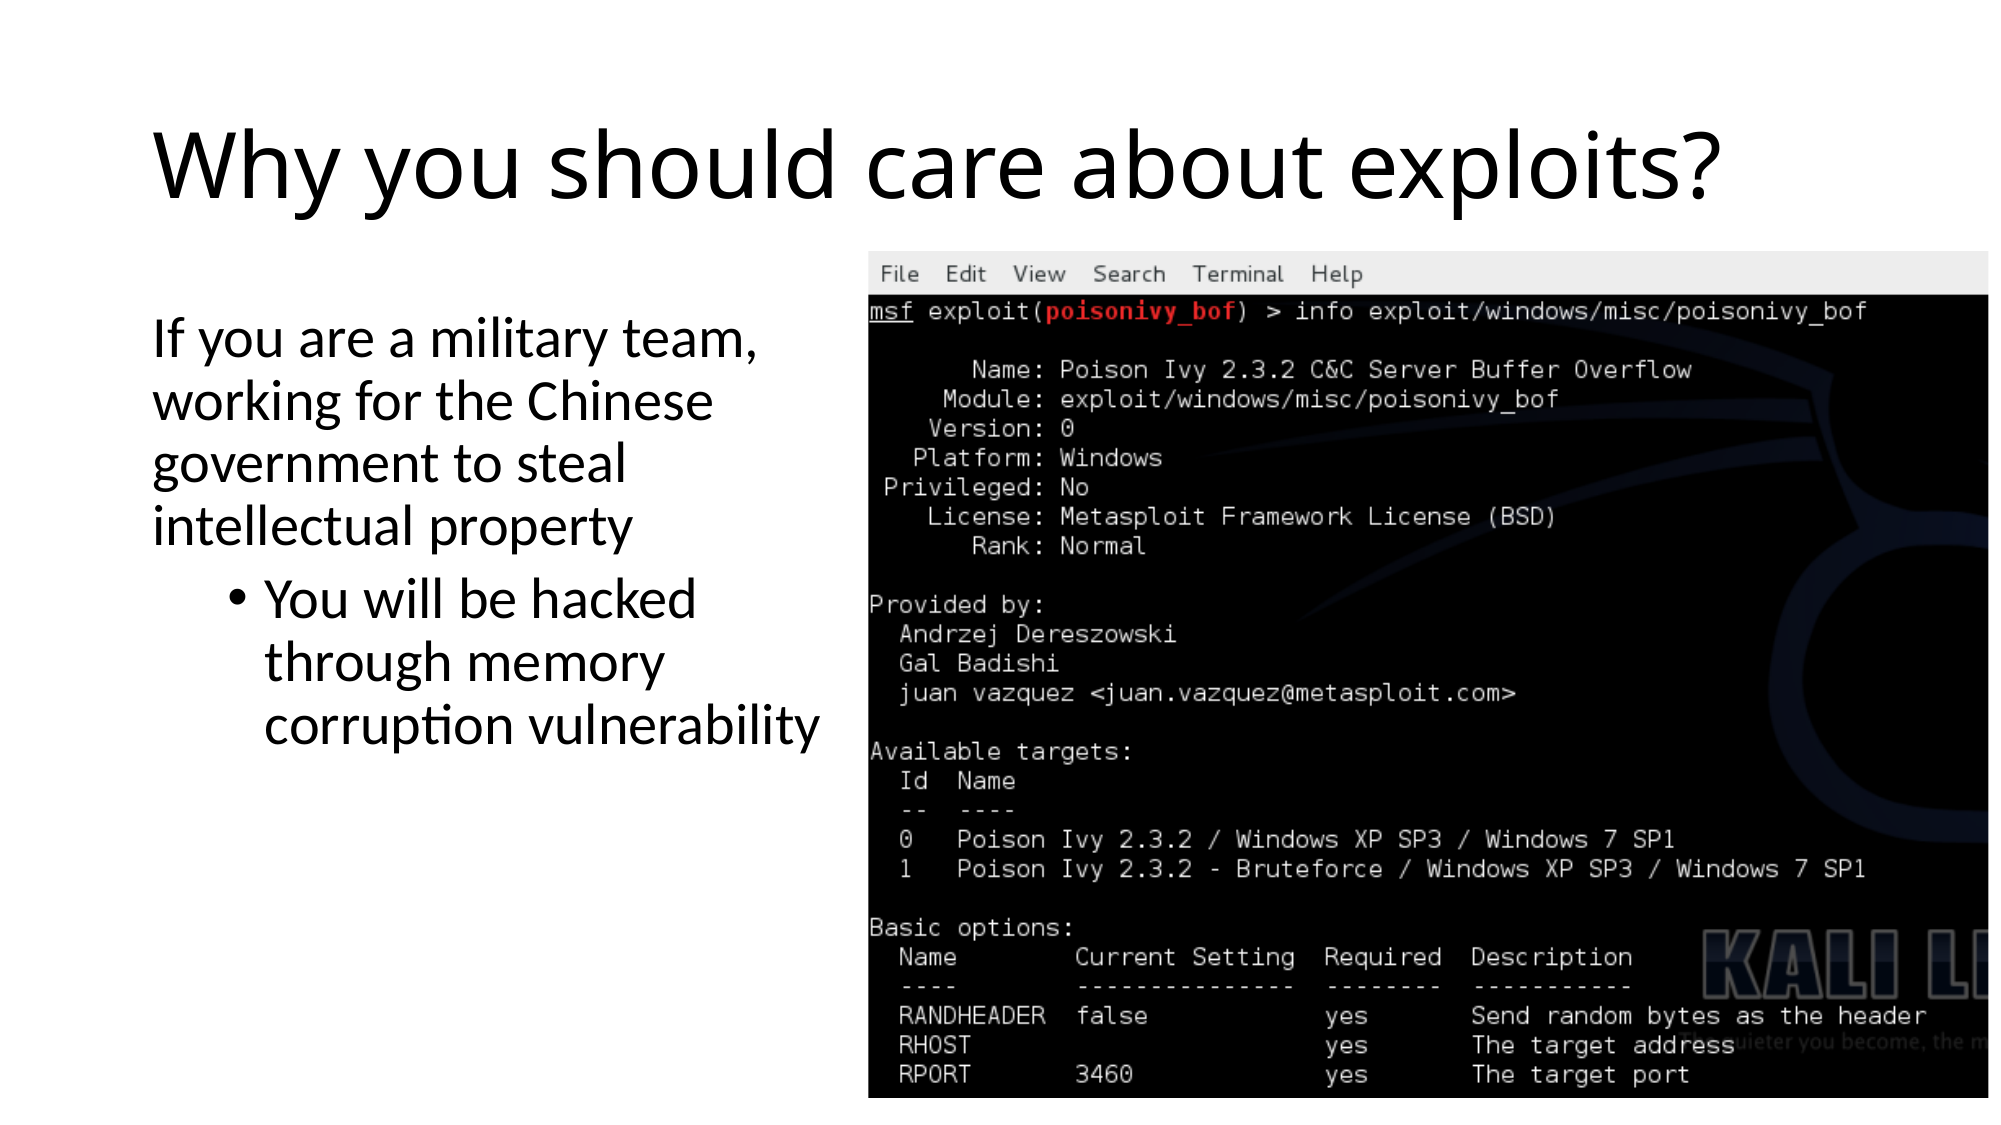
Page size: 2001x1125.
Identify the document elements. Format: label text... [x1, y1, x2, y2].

list If you are a military team, working for the Chinese government to steal intellectual property You will be hacked through memory corruption vulnerability [137, 299, 865, 1014]
picture [868, 251, 1989, 1098]
title Why you should care about exploits? [137, 59, 1863, 278]
